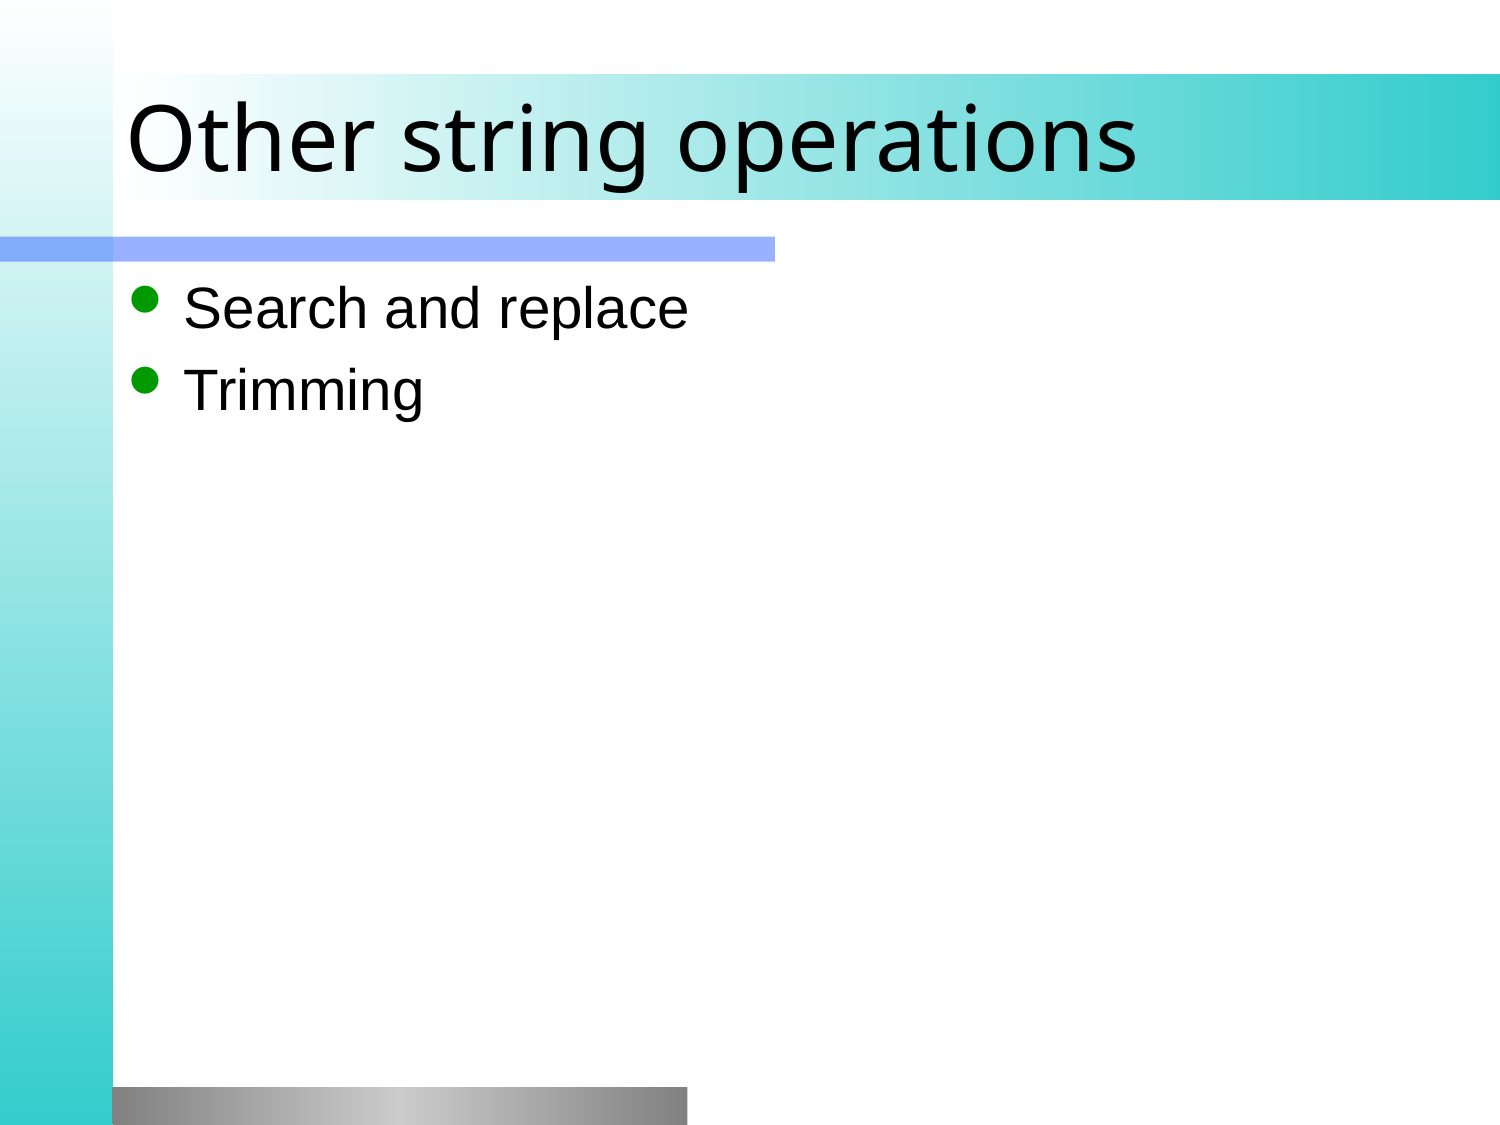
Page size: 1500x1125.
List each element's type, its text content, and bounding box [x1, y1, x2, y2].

title Other string operations [110, 40, 1386, 229]
list Search and replace Trimming [112, 262, 1463, 1006]
